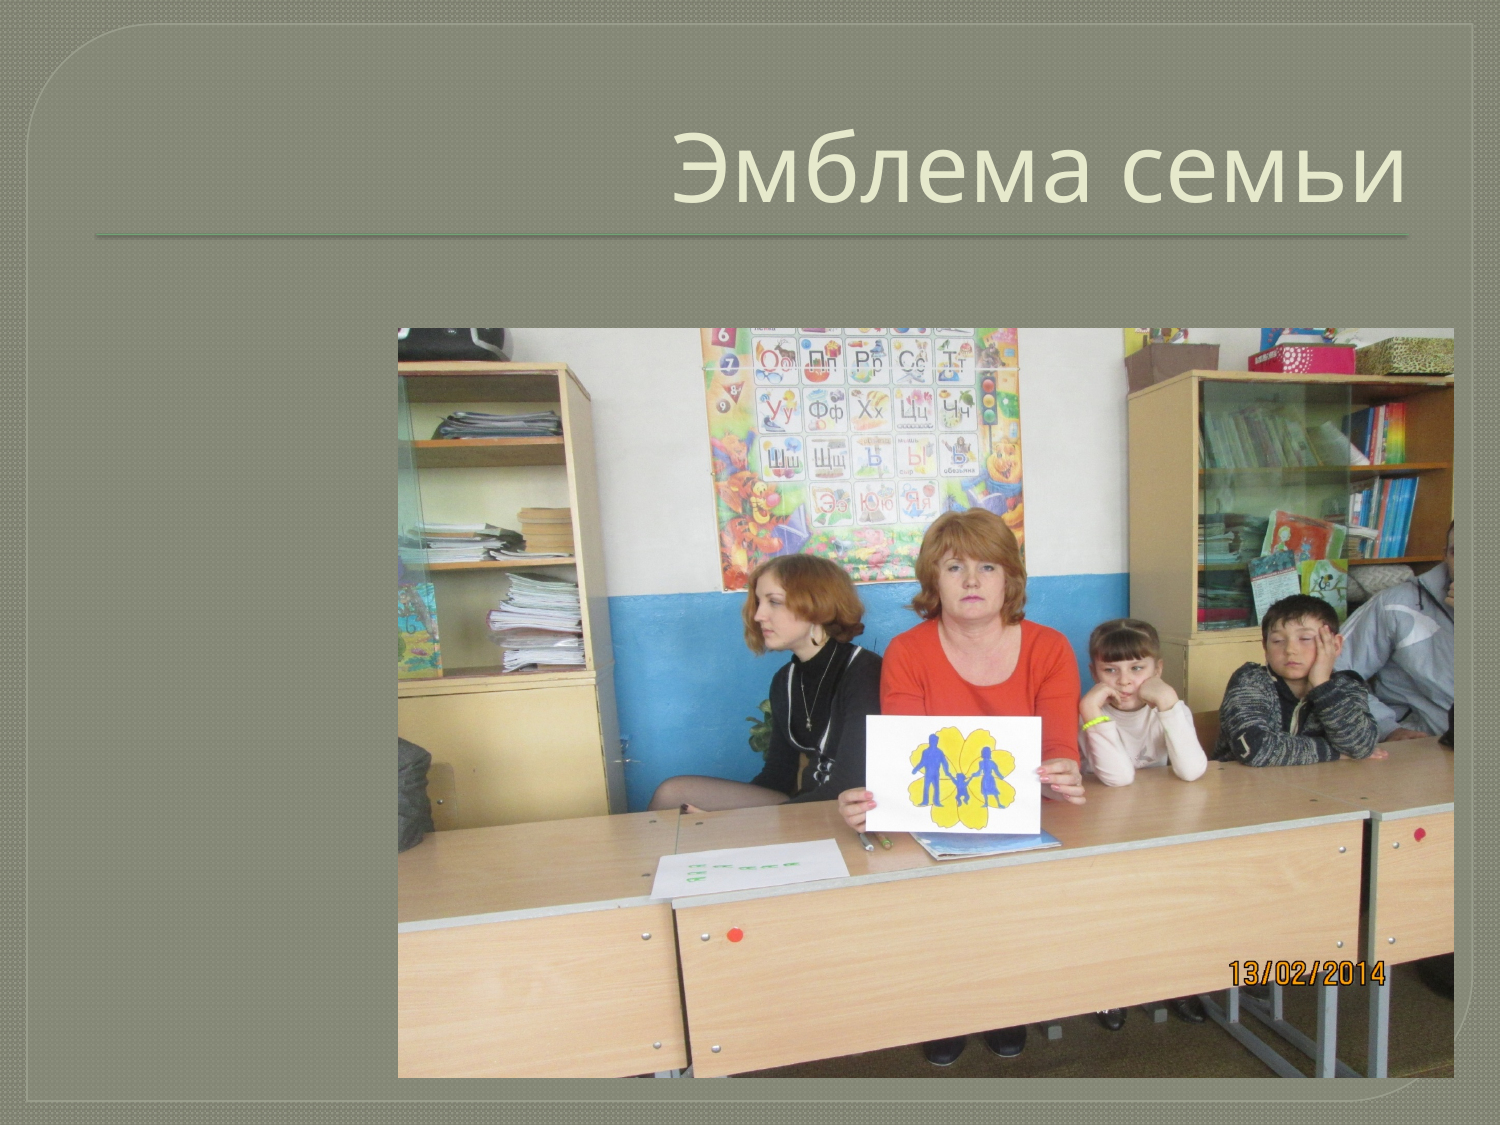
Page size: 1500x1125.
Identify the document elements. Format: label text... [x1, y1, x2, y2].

title Эмблема семьи [75, 41, 1425, 229]
picture [398, 327, 1454, 1079]
